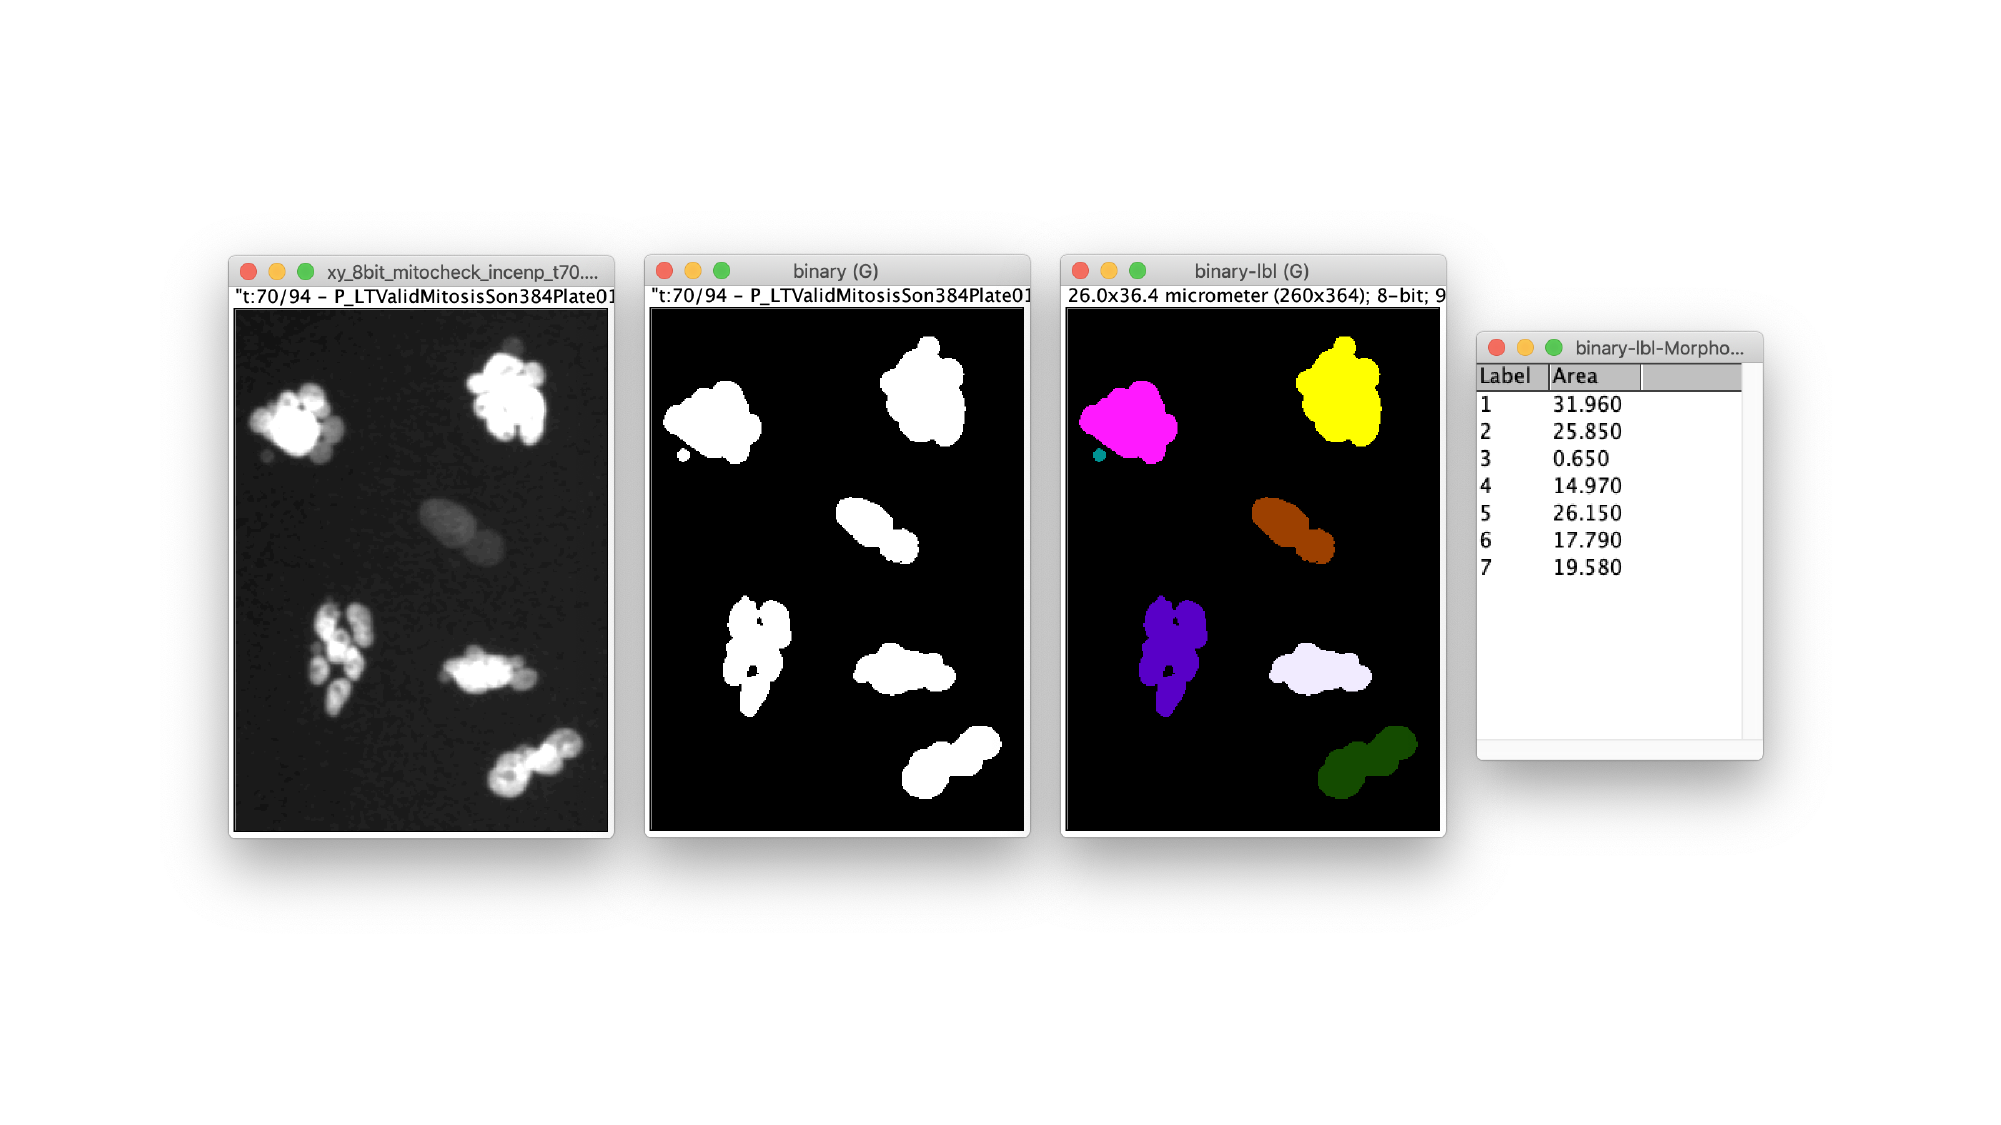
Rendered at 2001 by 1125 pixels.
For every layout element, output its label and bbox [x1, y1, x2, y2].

picture [148, 200, 1843, 944]
